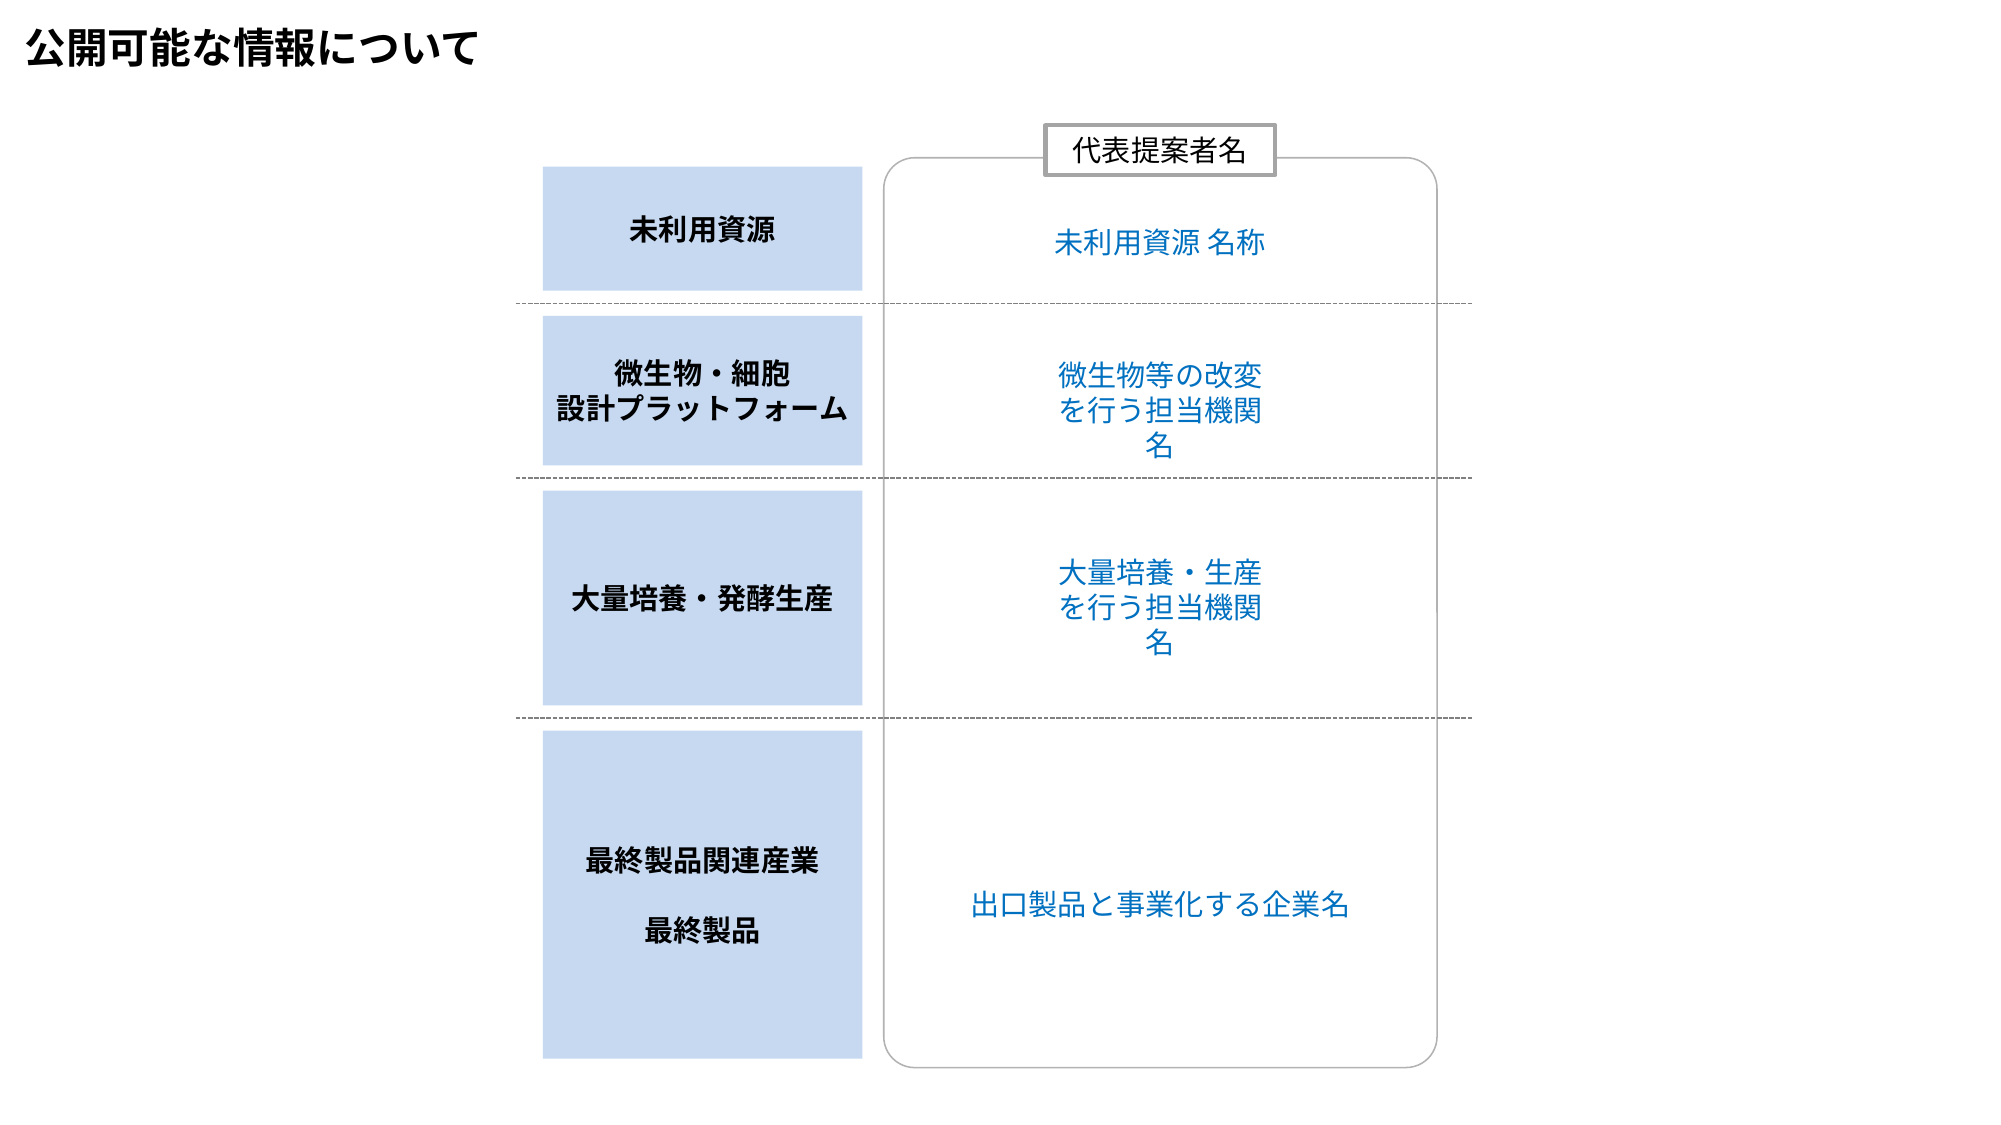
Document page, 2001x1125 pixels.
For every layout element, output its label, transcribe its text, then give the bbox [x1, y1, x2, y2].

text_box [883, 157, 1437, 301]
text_box 未利用資源 [542, 166, 863, 291]
text_box [883, 726, 1438, 1068]
text_box 最終製品関連産業 最終製品 [542, 730, 863, 1059]
text_box 出口製品と事業化する企業名 [948, 878, 1373, 929]
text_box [515, 303, 1473, 719]
text_box 代表提案者名 [1043, 123, 1277, 177]
text_box 未利用資源 名称 [1028, 216, 1292, 267]
text_box 公開可能な情報について [24, 28, 622, 74]
